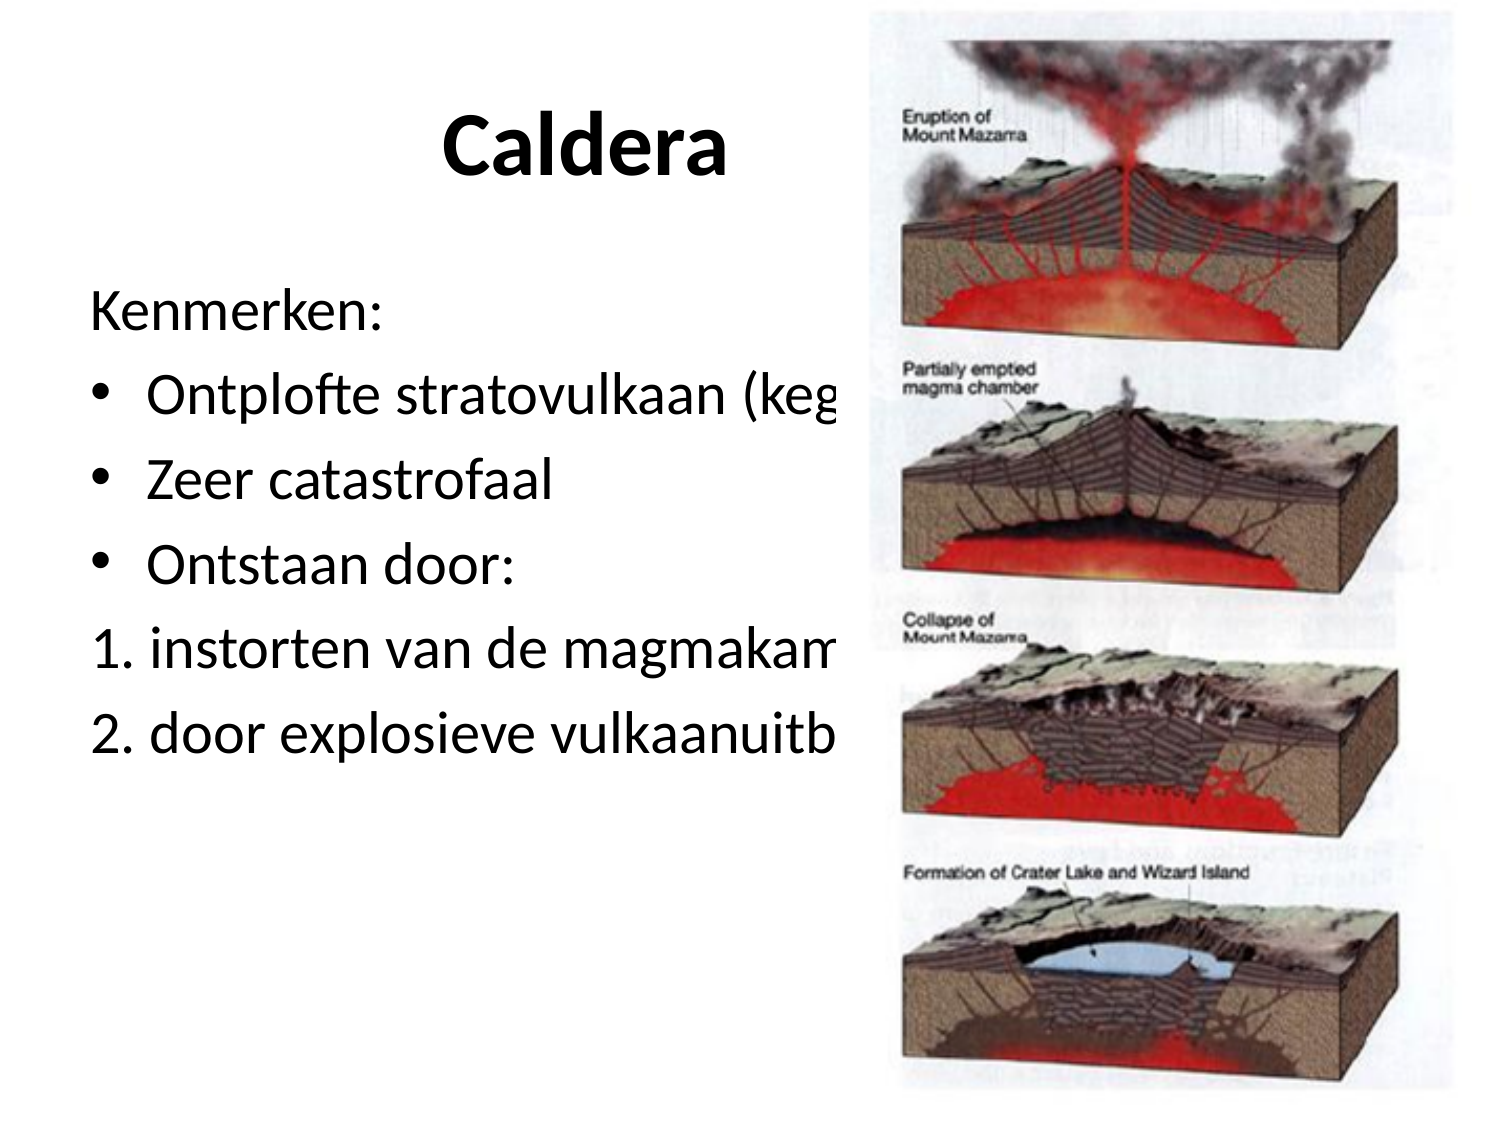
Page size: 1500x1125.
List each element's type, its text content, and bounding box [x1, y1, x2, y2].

picture [836, 0, 1474, 1125]
title Caldera [74, 45, 831, 233]
list Kenmerken: Ontplofte stratovulkaan (kegelvulkaan) Zeer catastrofaal Ontstaan door: 1. instorten van de magmakamer 2. door explosieve vulkaanuitbarstingen [75, 262, 831, 1005]
